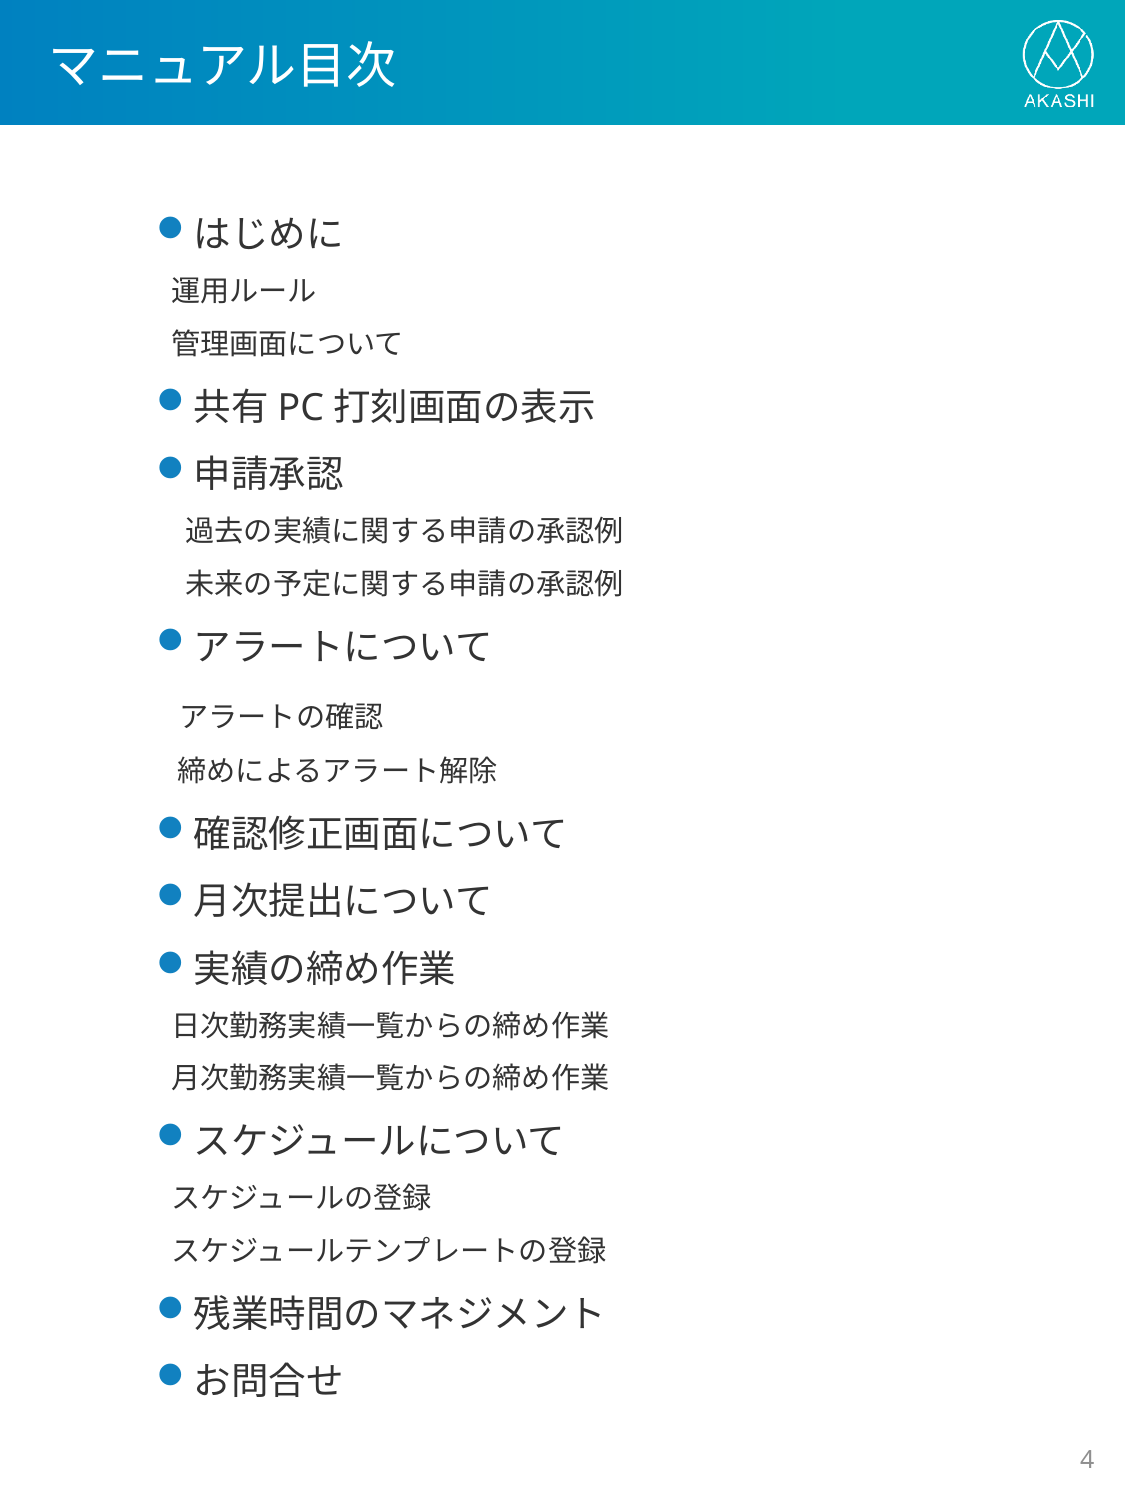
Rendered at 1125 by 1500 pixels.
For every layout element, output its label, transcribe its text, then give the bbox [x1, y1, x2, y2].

picture [1045, 9, 1103, 117]
title マニュアル目次 [33, 0, 1045, 123]
slide_number 3 [856, 1420, 1110, 1500]
text_box はじめに 運用ルール 管理画面について 共有PC打刻画面の表示 申請承認 過去の実績に関する申請の承認例 未来の予定に関する申請の承認例 アラートについて アラートの確認 締めによるアラート解除 確認修正画面について 月次提出について 実績の締め作業 日次勤務実績一覧からの締め作業 月次勤務実績一覧からの締め作業 スケジュールについて スケジュールの登録 スケジュールテンプレートの登録 残業時間のマネジメント お問合せ [97, 180, 1008, 1410]
